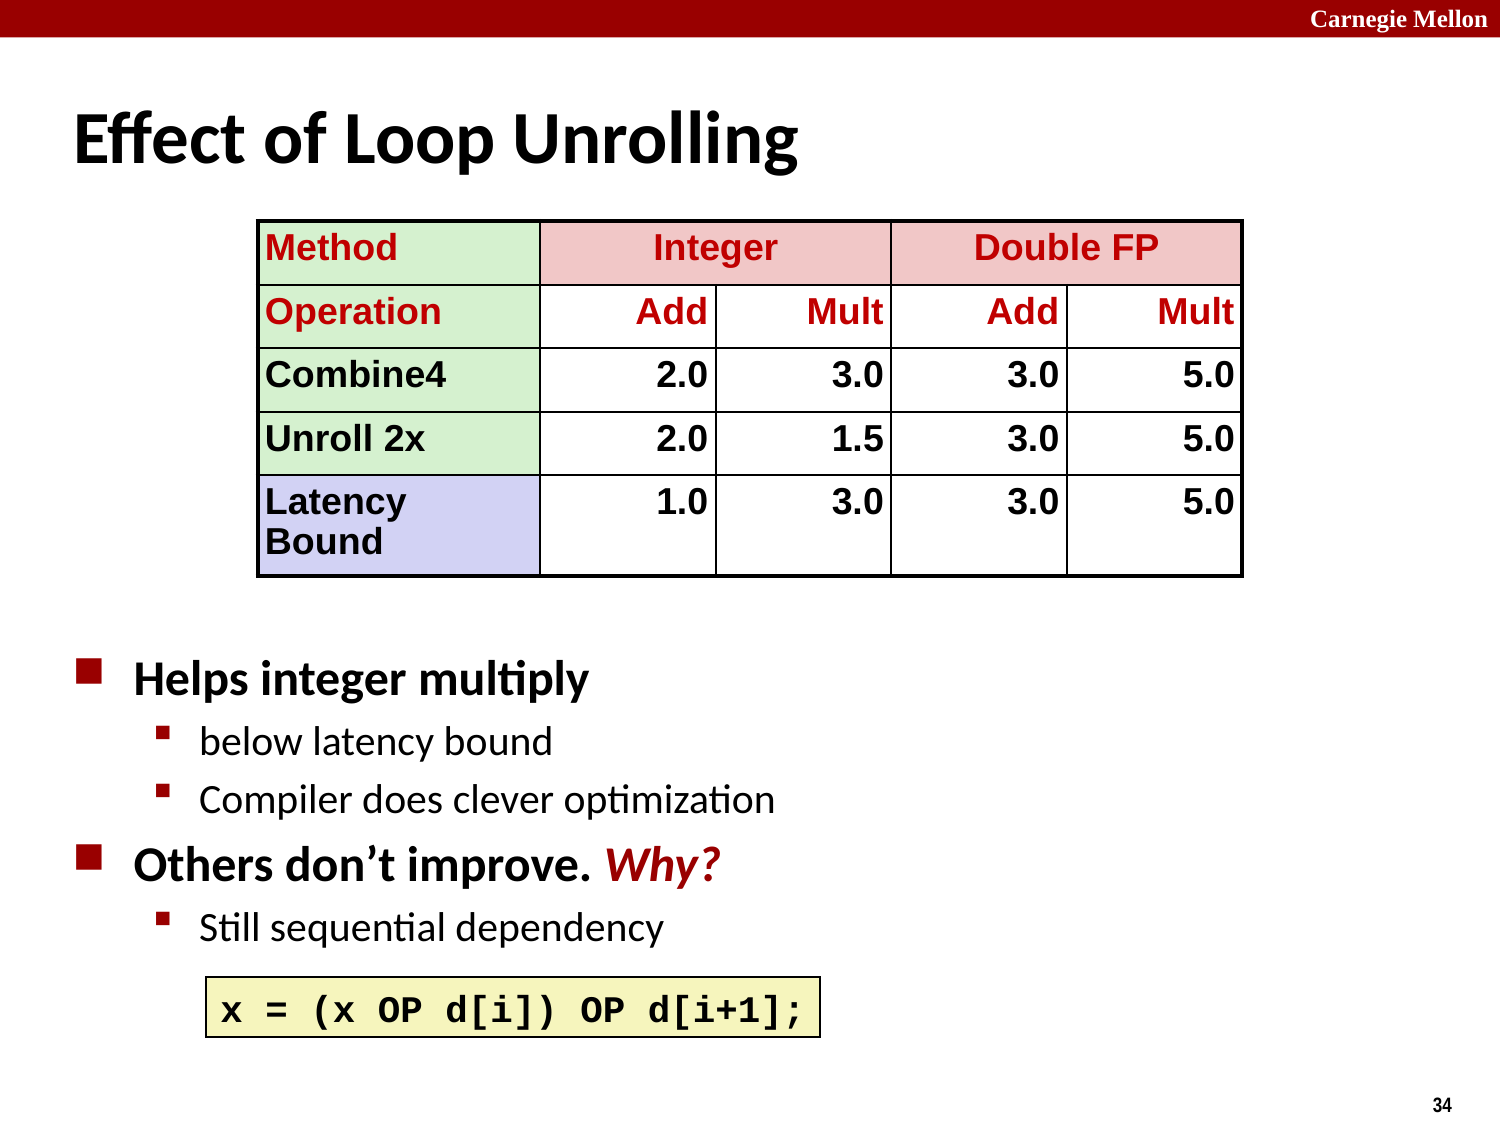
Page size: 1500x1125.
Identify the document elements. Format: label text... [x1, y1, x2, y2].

table_cell 1.5 [717, 413, 890, 474]
table_cell Mult [1068, 286, 1240, 347]
table_cell Mult [717, 286, 890, 347]
text_box x = (x OP d[i]) OP d[i+1]; [205, 977, 821, 1037]
table_cell 3.0 [717, 349, 890, 411]
table_header Double FP [892, 223, 1240, 284]
table_cell Add [541, 286, 715, 347]
title Effect of Loop Unrolling [58, 71, 1305, 197]
table_cell 2.0 [541, 413, 715, 474]
table_cell 5.0 [1068, 413, 1240, 474]
table_cell 3.0 [892, 413, 1066, 474]
table_cell 2.0 [541, 349, 715, 411]
table_cell 3.0 [892, 476, 1066, 574]
table_header Method [260, 223, 539, 284]
table_cell 5.0 [1068, 349, 1240, 411]
table_cell Combine4 [260, 349, 539, 411]
table_cell Add [892, 286, 1066, 347]
table_cell 1.0 [541, 476, 715, 574]
table_header Integer [541, 223, 890, 284]
table_cell Operation [260, 286, 539, 347]
table_cell Latency Bound [260, 476, 539, 574]
list Helps integer multiply below latency bound Compiler does clever optimization Others don’t improve. Why? Still sequential dependency [61, 637, 1426, 1076]
table_cell Unroll 2x [260, 413, 539, 474]
table_cell 5.0 [1068, 476, 1240, 574]
table_cell 3.0 [892, 349, 1066, 411]
table_cell 3.0 [717, 476, 890, 574]
